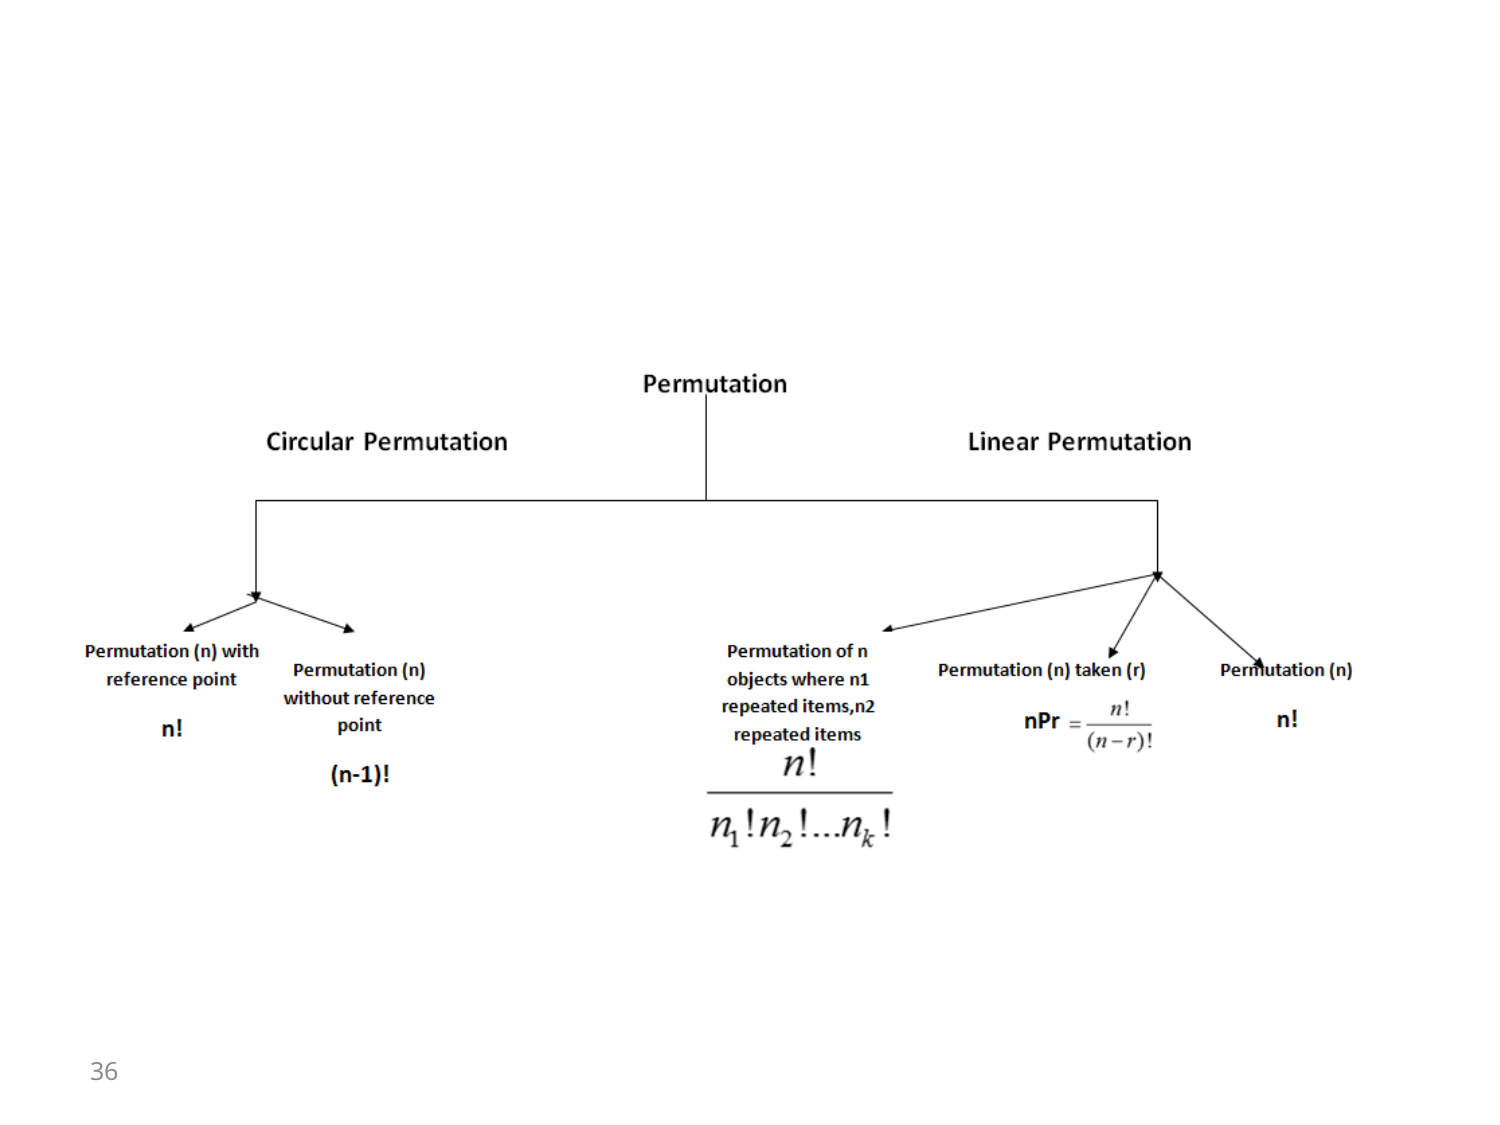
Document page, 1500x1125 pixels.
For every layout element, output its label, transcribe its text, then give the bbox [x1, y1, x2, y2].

picture [58, 280, 1407, 902]
slide_number 36 [75, 1042, 425, 1103]
